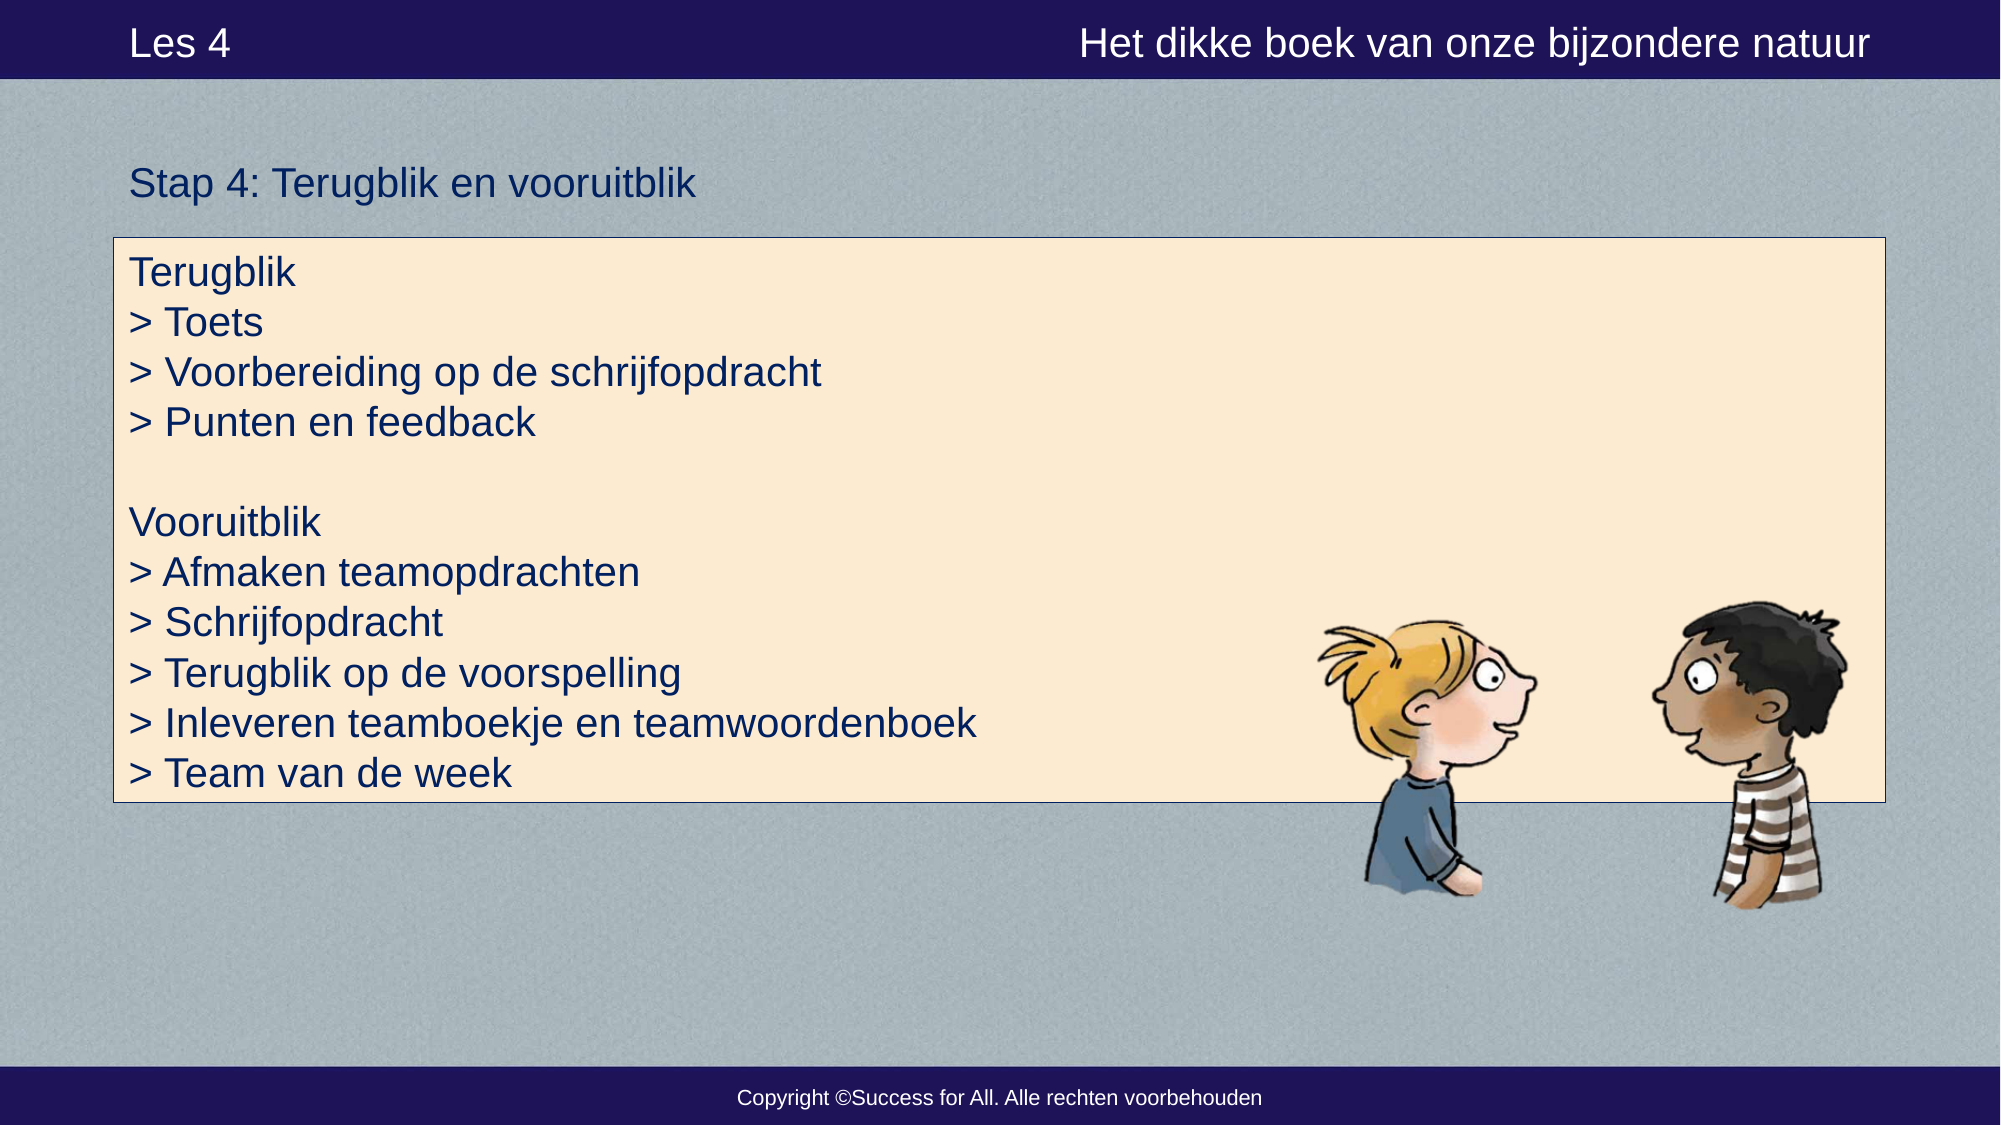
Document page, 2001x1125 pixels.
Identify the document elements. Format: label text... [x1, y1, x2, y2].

text_box Terugblik > Toets > Voorbereiding op de schrijfopdracht > Punten en feedback Vooruitblik > Afmaken teamopdrachten > Schrijfopdracht > Terugblik op de voorspelling > Inleveren teamboekje en teamwoordenboek > Team van de week [113, 237, 1886, 803]
text_box Stap 4: Terugblik en vooruitblik [113, 148, 1635, 214]
text_box Les 4 [114, 8, 354, 73]
picture [0, 0, 2001, 1125]
text_box Het dikke boek van onze bijzondere natuur [999, 8, 1886, 73]
text_box Copyright ©Success for All. Alle rechten voorbehouden [0, 1076, 2000, 1125]
